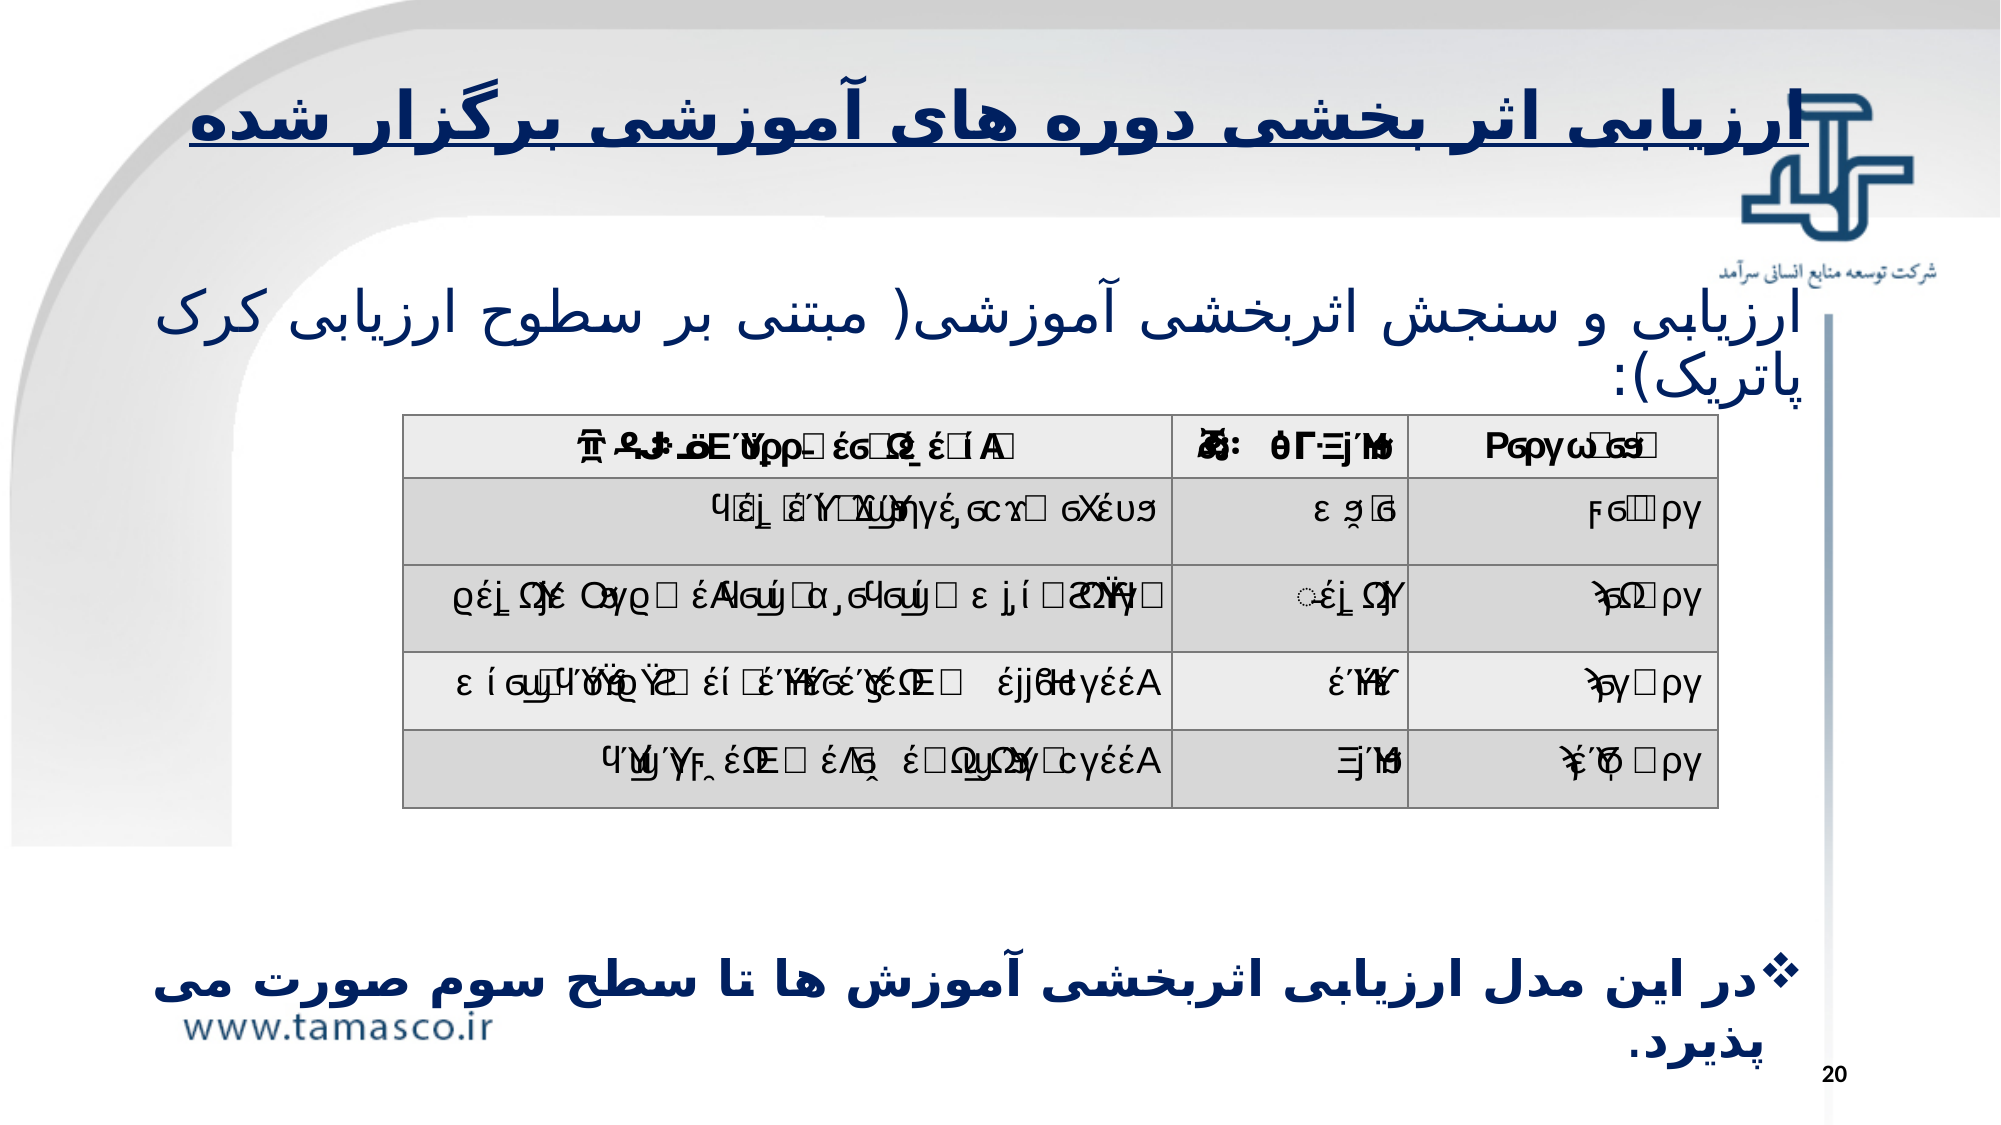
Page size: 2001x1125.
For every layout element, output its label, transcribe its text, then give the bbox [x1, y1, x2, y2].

list ارزیابی و سنجش اثربخشی آموزشی( مبتنی بر سطوح ارزیابی کرک پاتریک): در این مدل ارزیابی اثربخشی آموزش ها تا سطح سوم صورت می پذیرد. [137, 184, 1820, 1087]
slide_number 20 [1412, 1042, 1863, 1103]
picture [0, 0, 2001, 1125]
text_box ارزیابی اثر بخشی دوره های آموزشی برگزار شده [50, 57, 1948, 169]
